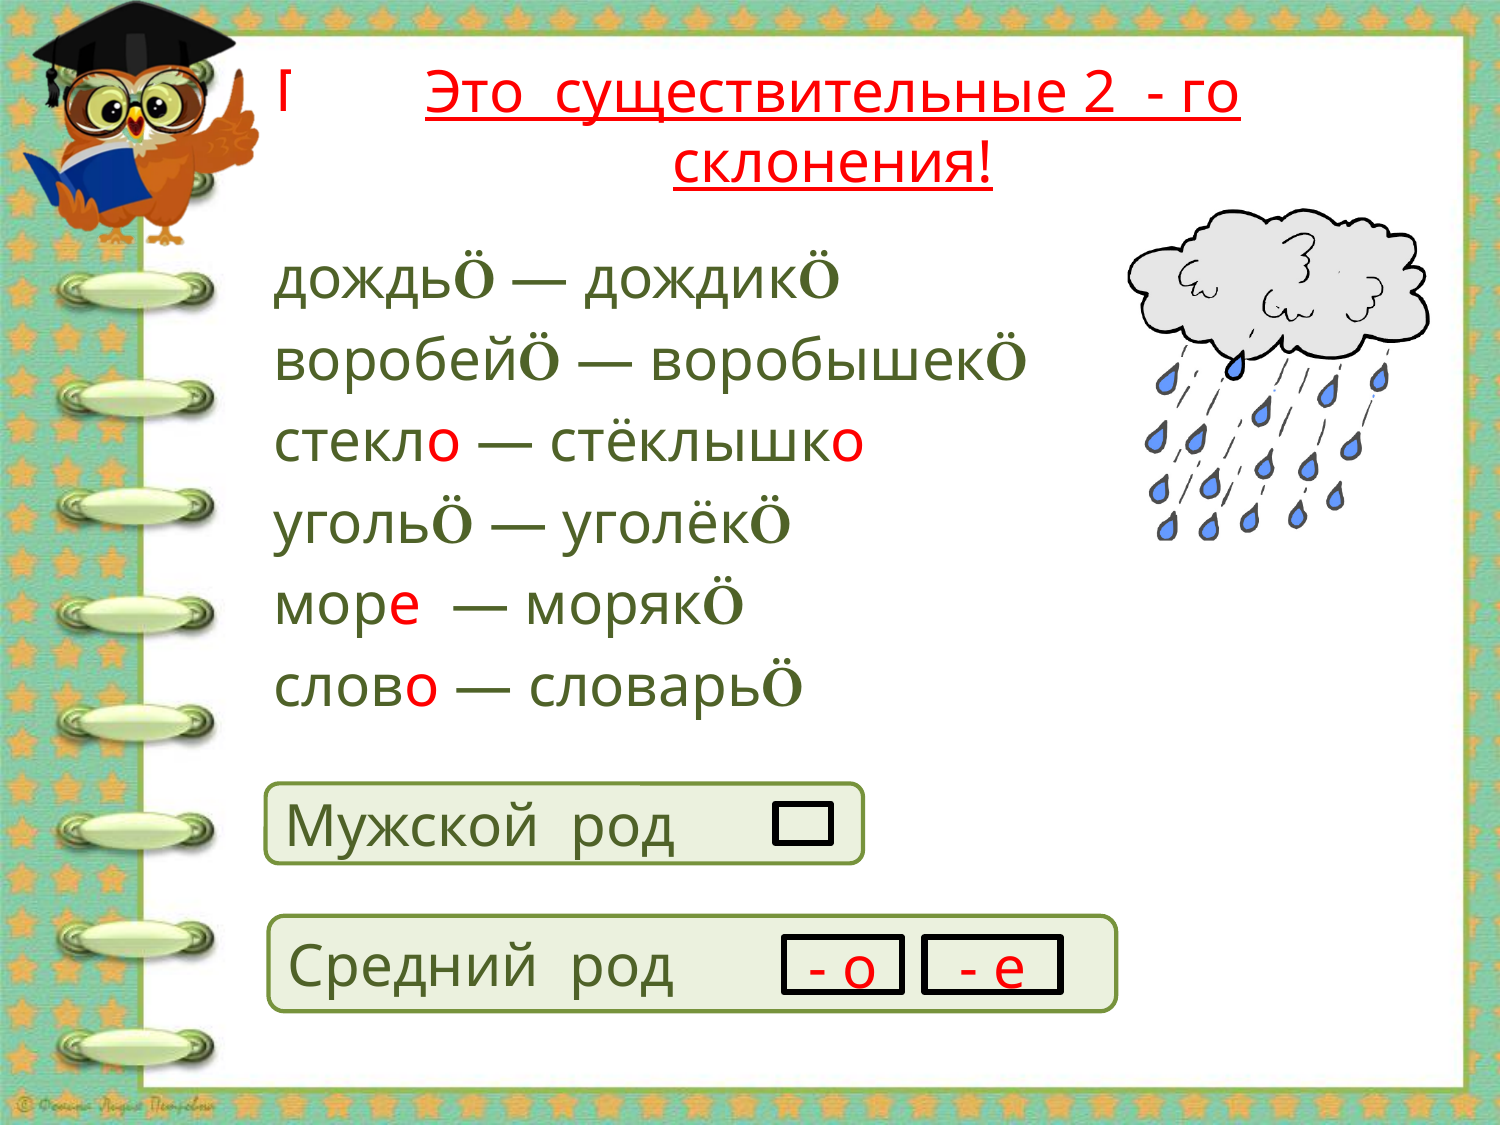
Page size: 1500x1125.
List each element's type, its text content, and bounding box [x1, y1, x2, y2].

picture [0, 0, 1500, 1125]
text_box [265, 783, 864, 864]
list дождь — дождик воробей — воробышек стекло — стёклышко уголь — уголёк море — моряк слово — словарь [228, 272, 1434, 975]
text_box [268, 915, 1117, 1012]
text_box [0, 0, 1458, 264]
